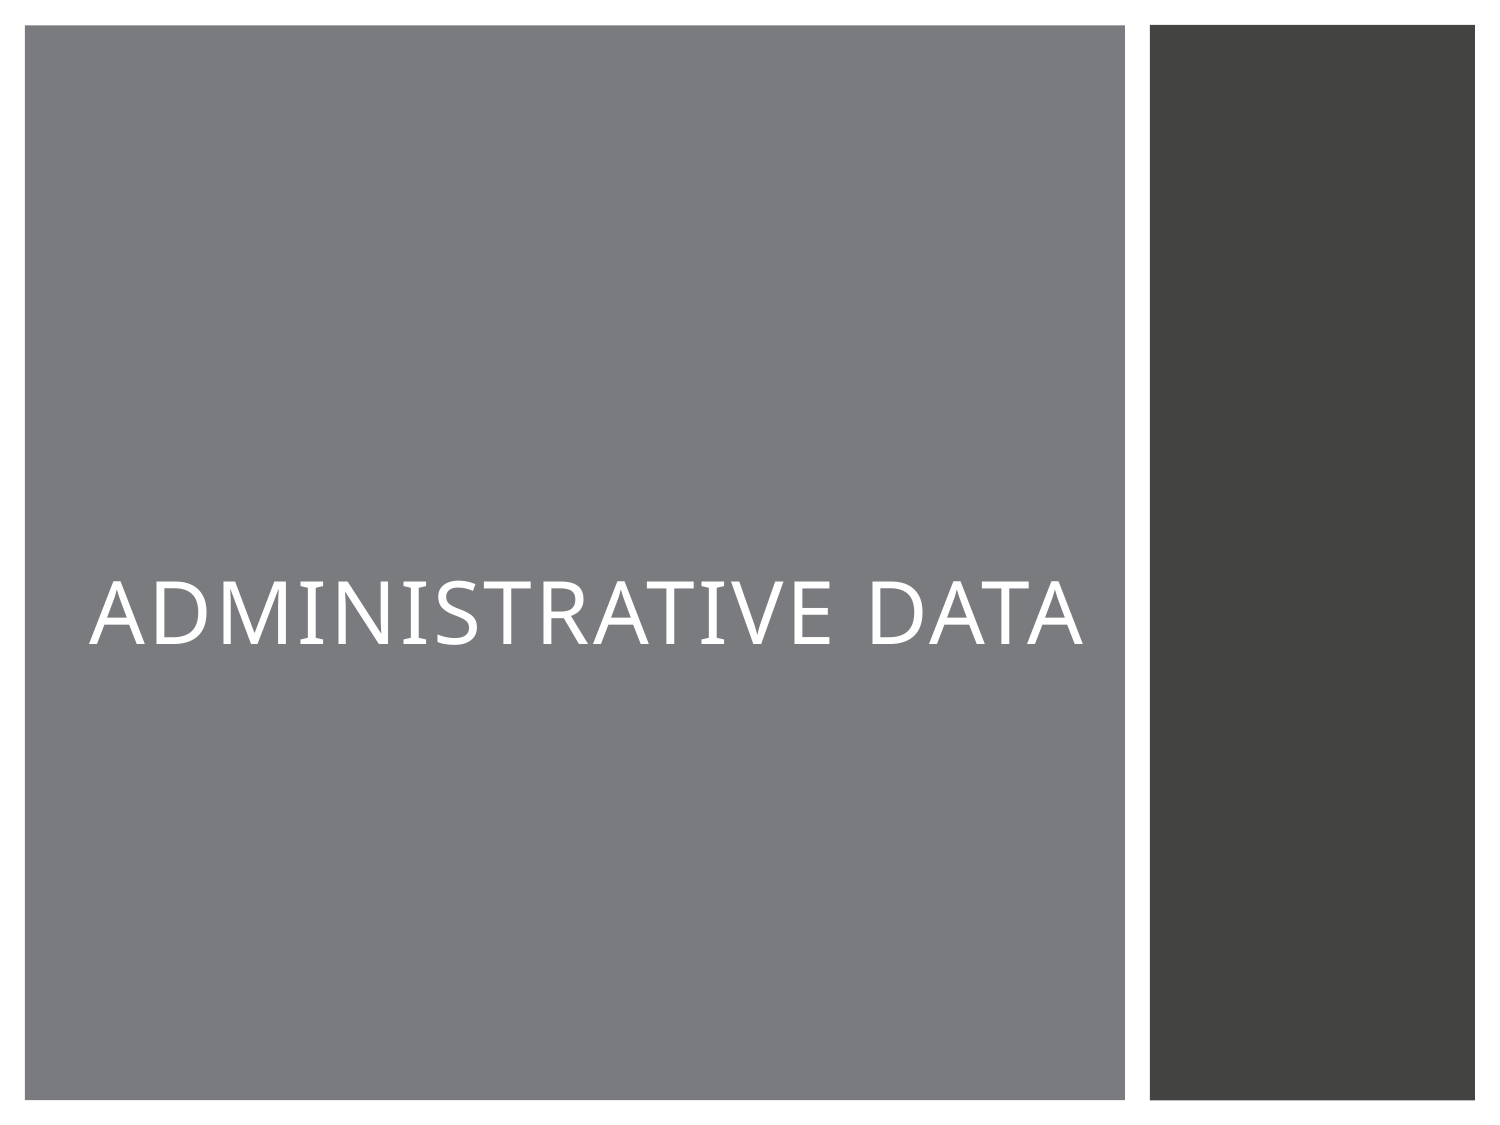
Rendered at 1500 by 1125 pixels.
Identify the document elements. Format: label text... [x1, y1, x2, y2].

title Administrative Data [62, 474, 1100, 745]
